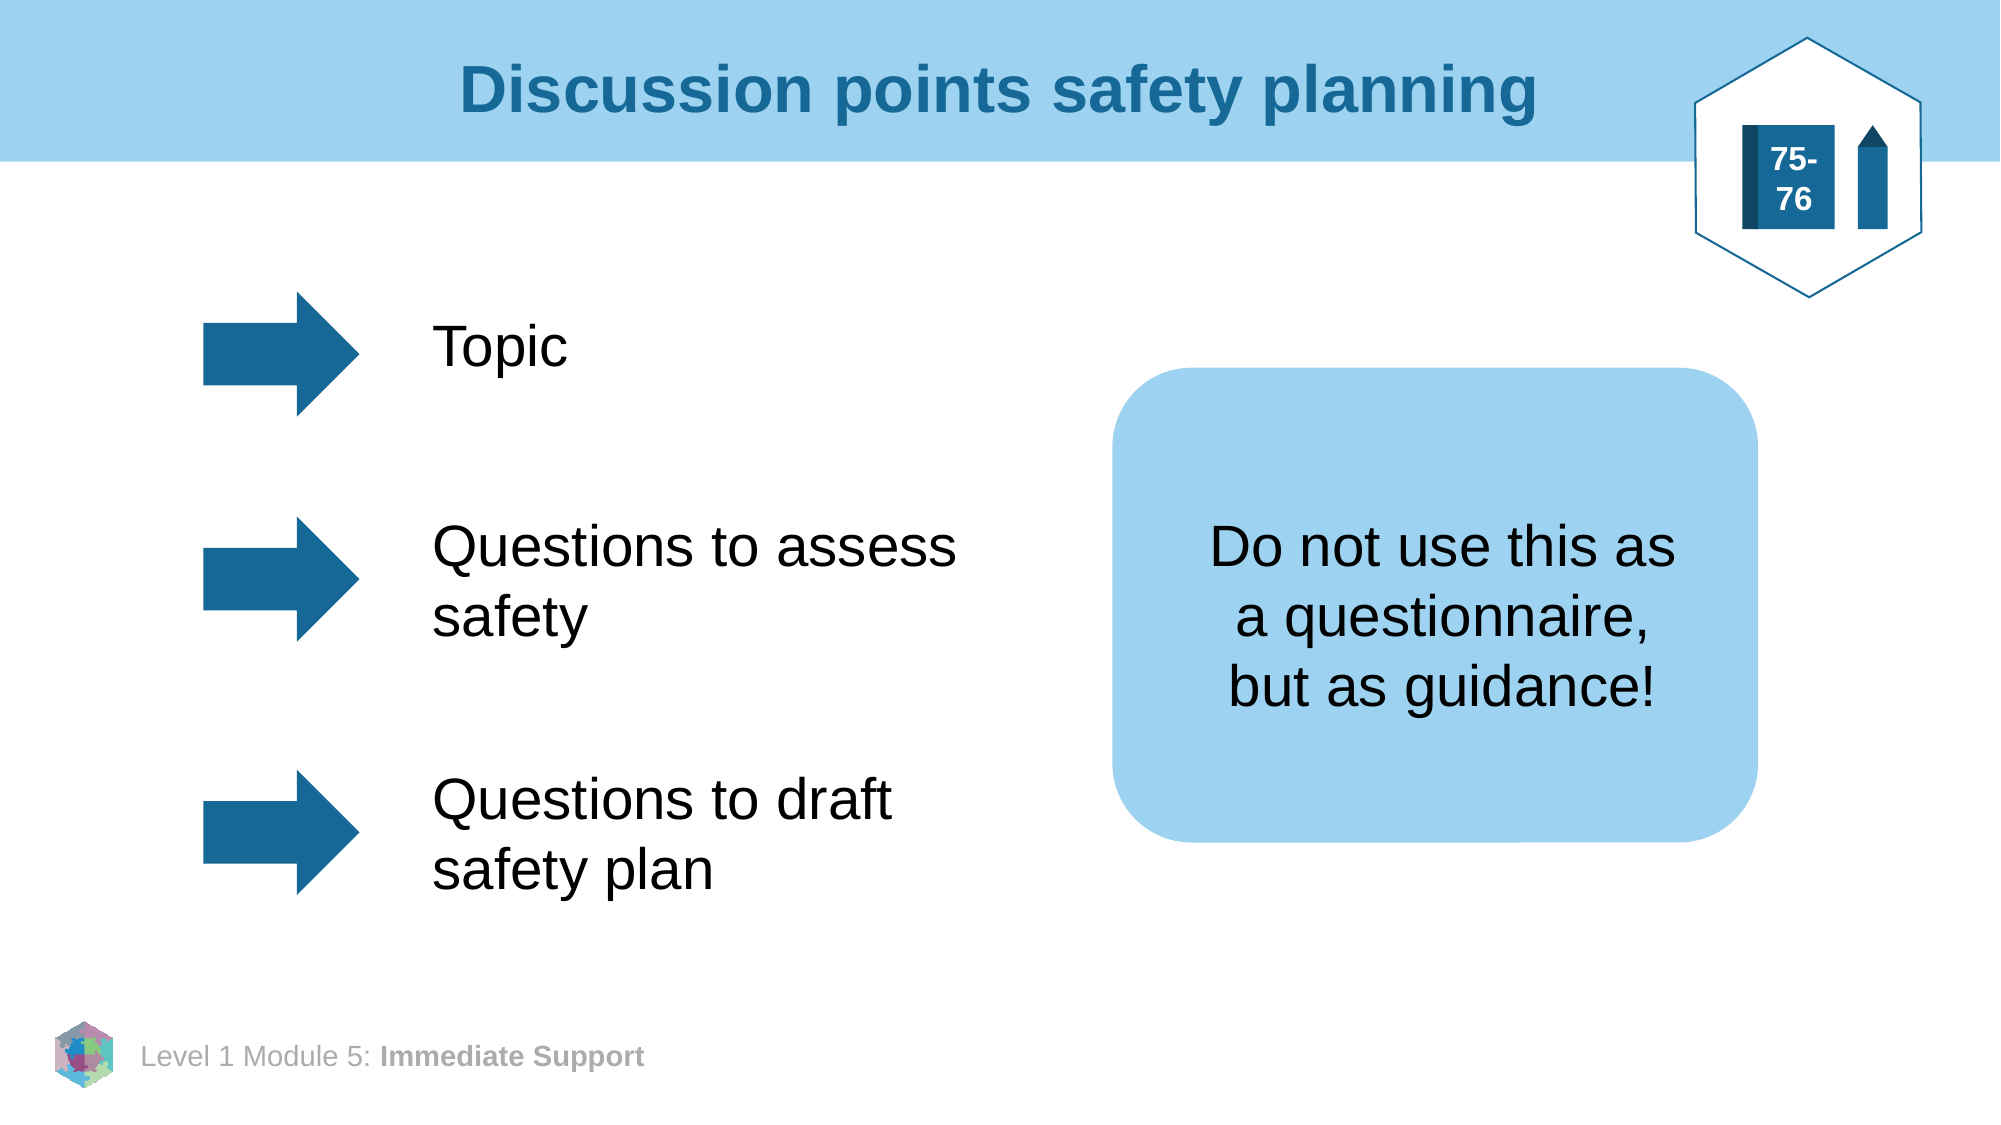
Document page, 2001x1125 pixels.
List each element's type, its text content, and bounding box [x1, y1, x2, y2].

title Discussion points safety planning [137, 19, 1863, 163]
text_box Questions to draft safety plan [417, 754, 974, 909]
text_box [202, 289, 361, 420]
text_box [202, 767, 361, 898]
text_box [202, 514, 361, 645]
text_box [1111, 366, 1760, 844]
text_box Topic [417, 300, 974, 386]
text_box Do not use this as a questionnaire, but as guidance! [1181, 500, 1706, 726]
picture [55, 1021, 113, 1088]
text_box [1677, 55, 1939, 280]
text_box Questions to assess safety [417, 500, 974, 656]
